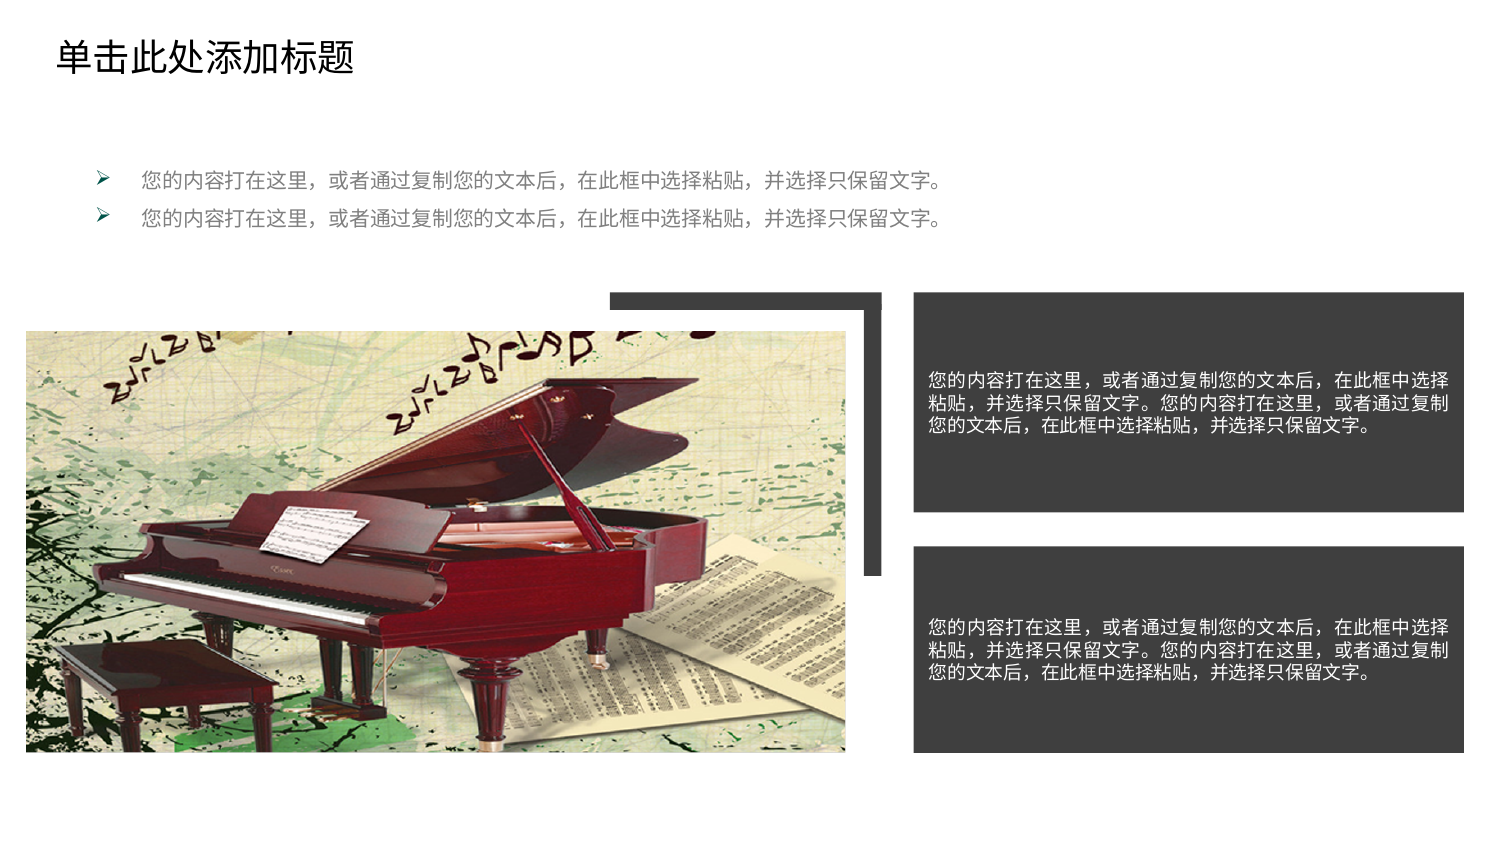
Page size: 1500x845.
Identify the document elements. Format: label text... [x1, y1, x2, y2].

text_box [23, 328, 848, 755]
text_box [862, 312, 884, 578]
text_box 您的内容打在这里，或者通过复制您的文本后，在此框中选择粘贴，并选择只保留文字。您的内容打在这里，或者通过复制您的文本后，在此框中选择粘贴，并选择只保留文字。 [911, 290, 1466, 514]
text_box [608, 290, 884, 312]
text_box 您的内容打在这里，或者通过复制您的文本后，在此框中选择粘贴，并选择只保留文字。 您的内容打在这里，或者通过复制您的文本后，在此框中选择粘贴，并选择只保留文字。 [80, 160, 1040, 238]
text_box 您的内容打在这里，或者通过复制您的文本后，在此框中选择粘贴，并选择只保留文字。您的内容打在这里，或者通过复制您的文本后，在此框中选择粘贴，并选择只保留文字。 [911, 544, 1466, 755]
